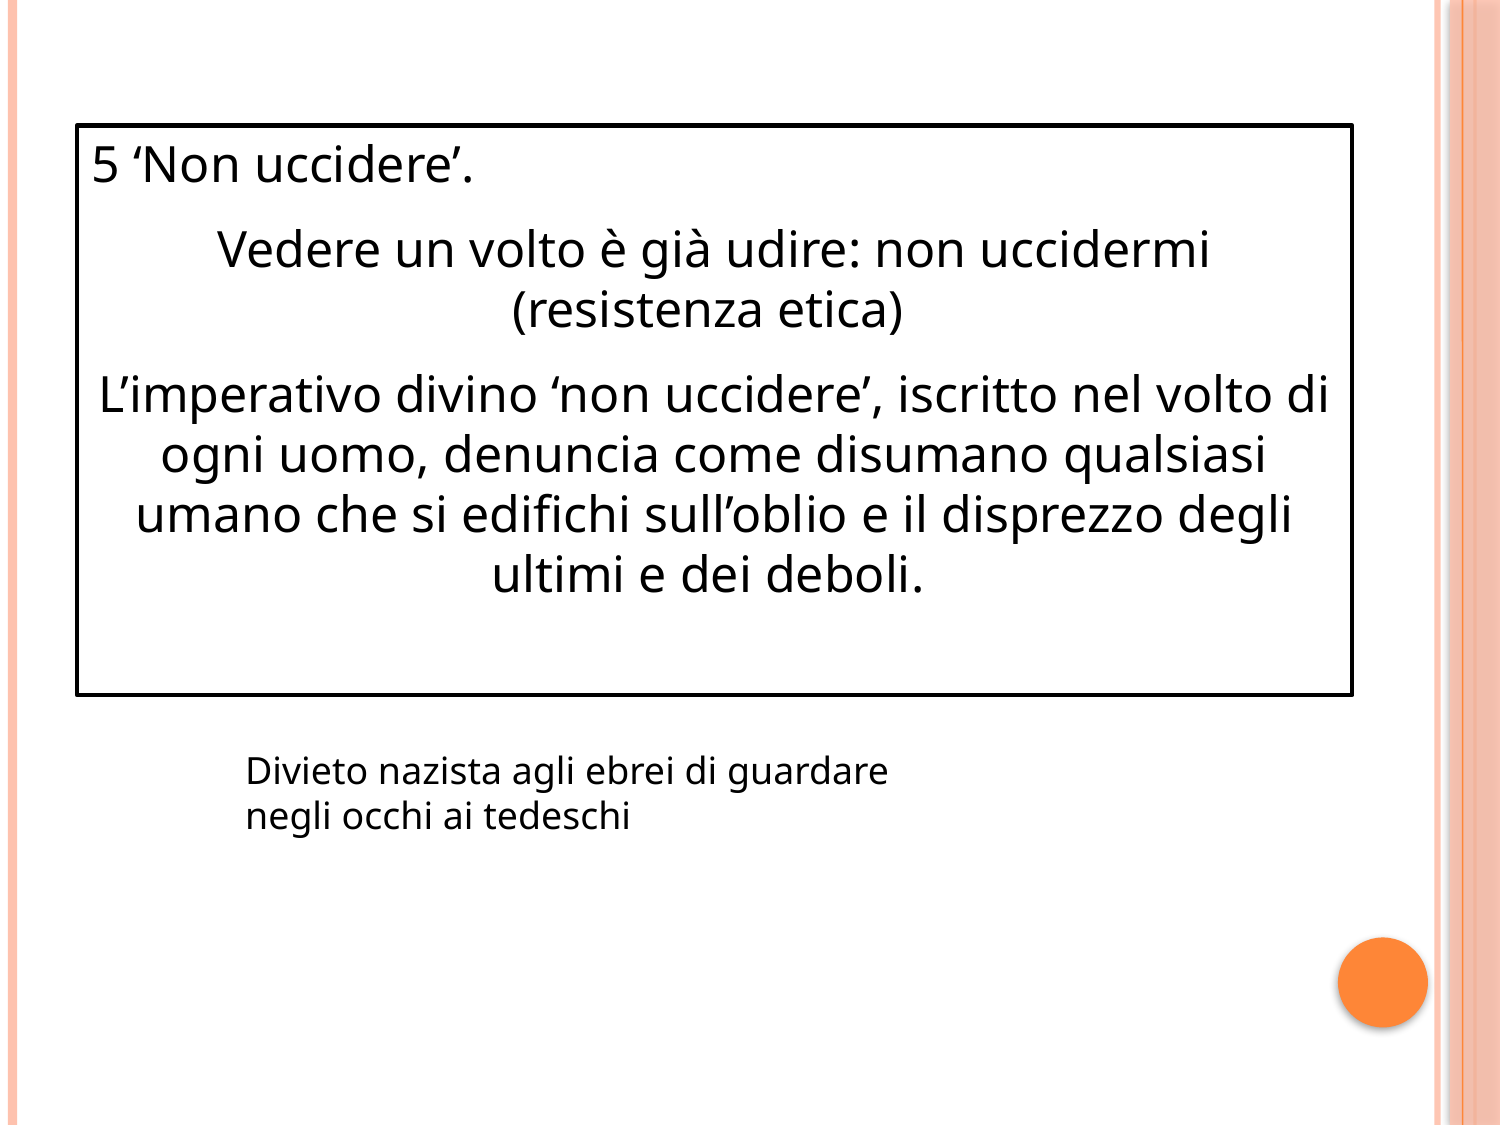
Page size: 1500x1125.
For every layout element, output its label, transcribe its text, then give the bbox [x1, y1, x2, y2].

text_box Divieto nazista agli ebrei di guardare negli occhi ai tedeschi [230, 739, 987, 845]
text_box 5 ‘Non uccidere’. Vedere un volto è già udire: non uccidermi (resistenza etica) L’imperativo divino ‘non uccidere’, iscritto nel volto di ogni uomo, denuncia come disumano qualsiasi umano che si edifichi sull’oblio e il disprezzo degli ultimi e dei deboli. [75, 123, 1354, 697]
